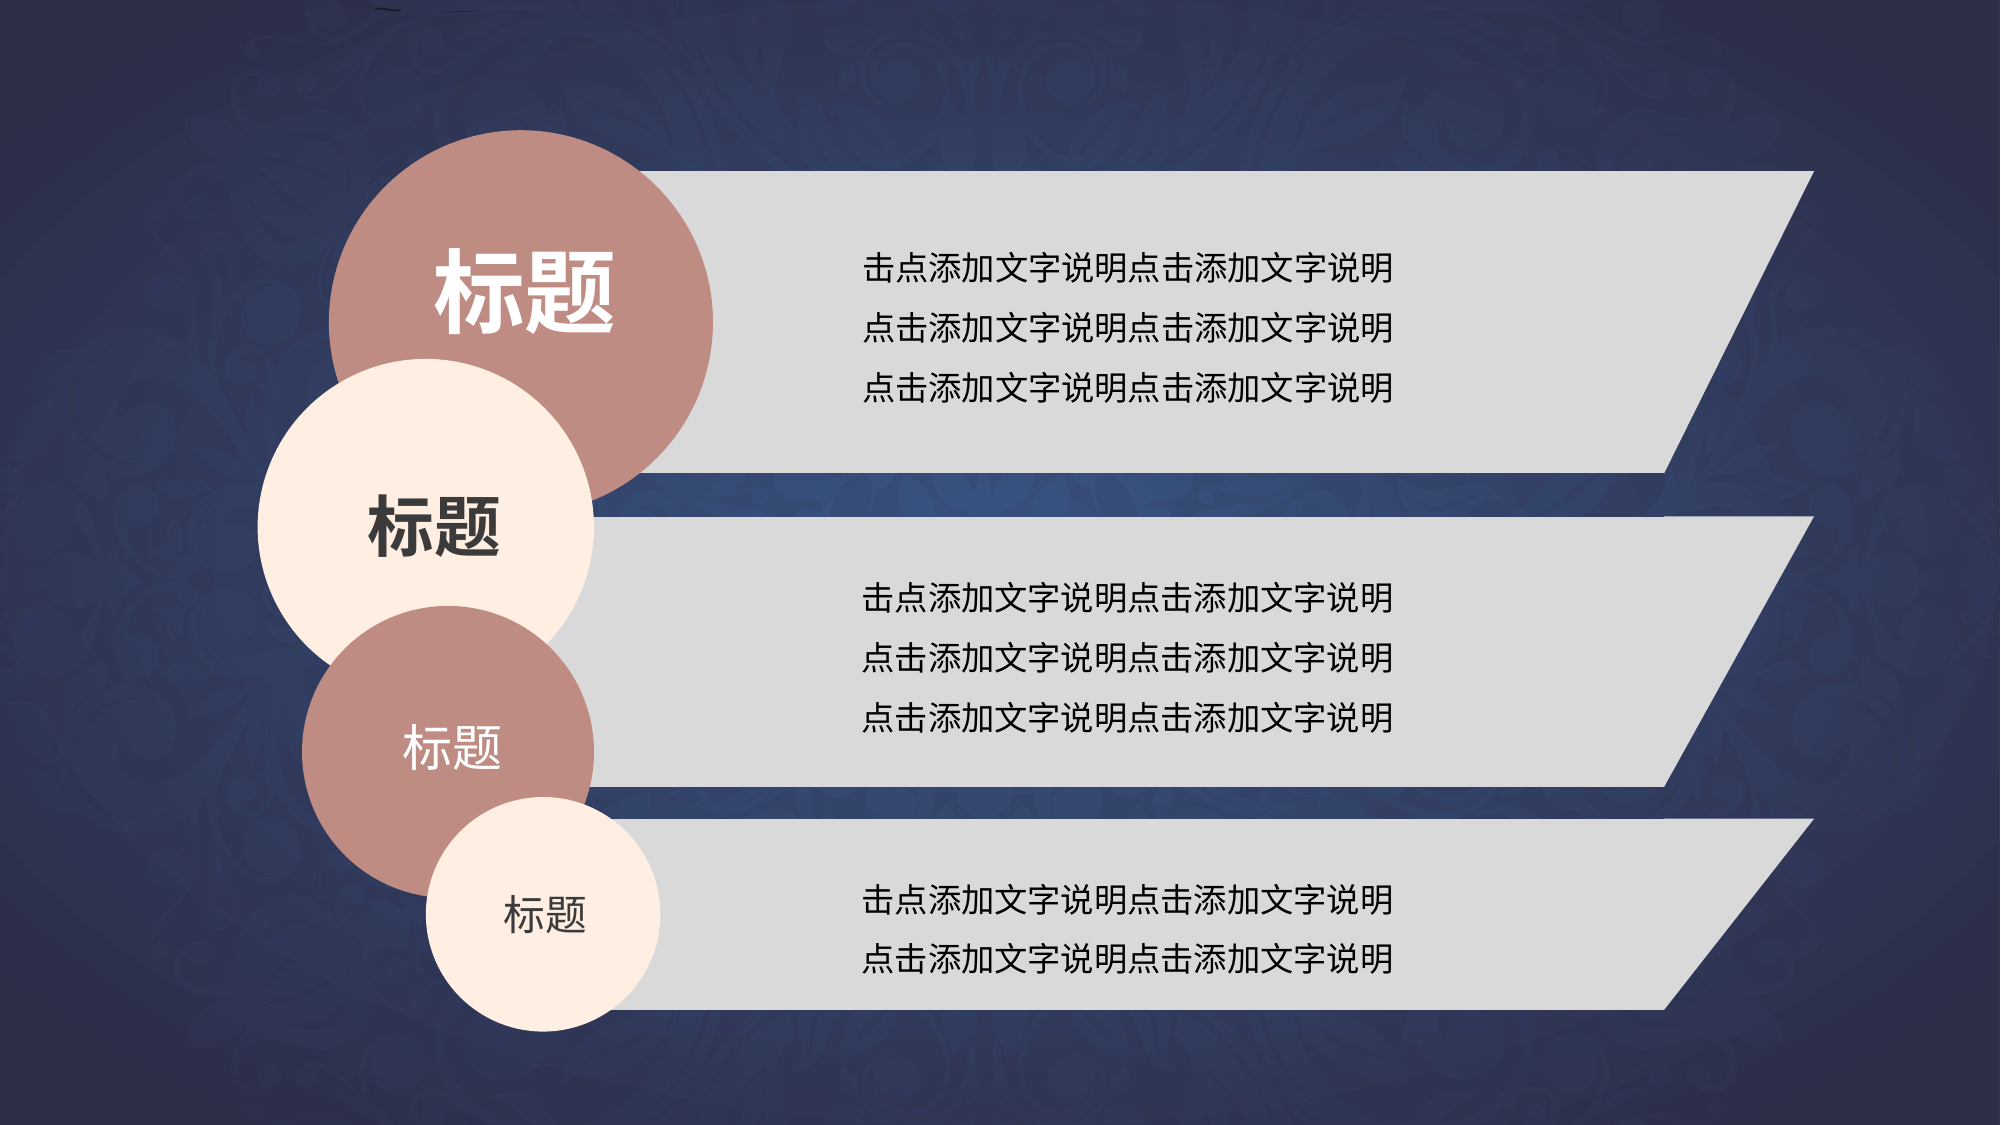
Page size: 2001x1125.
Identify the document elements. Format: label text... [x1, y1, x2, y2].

text_box [300, 604, 591, 898]
text_box 标题 [325, 477, 544, 573]
picture [0, 0, 2000, 1125]
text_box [636, 171, 1815, 474]
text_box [544, 516, 1815, 787]
text_box 标题 [387, 709, 533, 784]
text_box 标题 [472, 881, 593, 947]
text_box [424, 795, 613, 1033]
text_box [256, 357, 595, 666]
text_box 标题 [418, 227, 636, 353]
text_box [327, 129, 641, 501]
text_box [593, 818, 1815, 1010]
